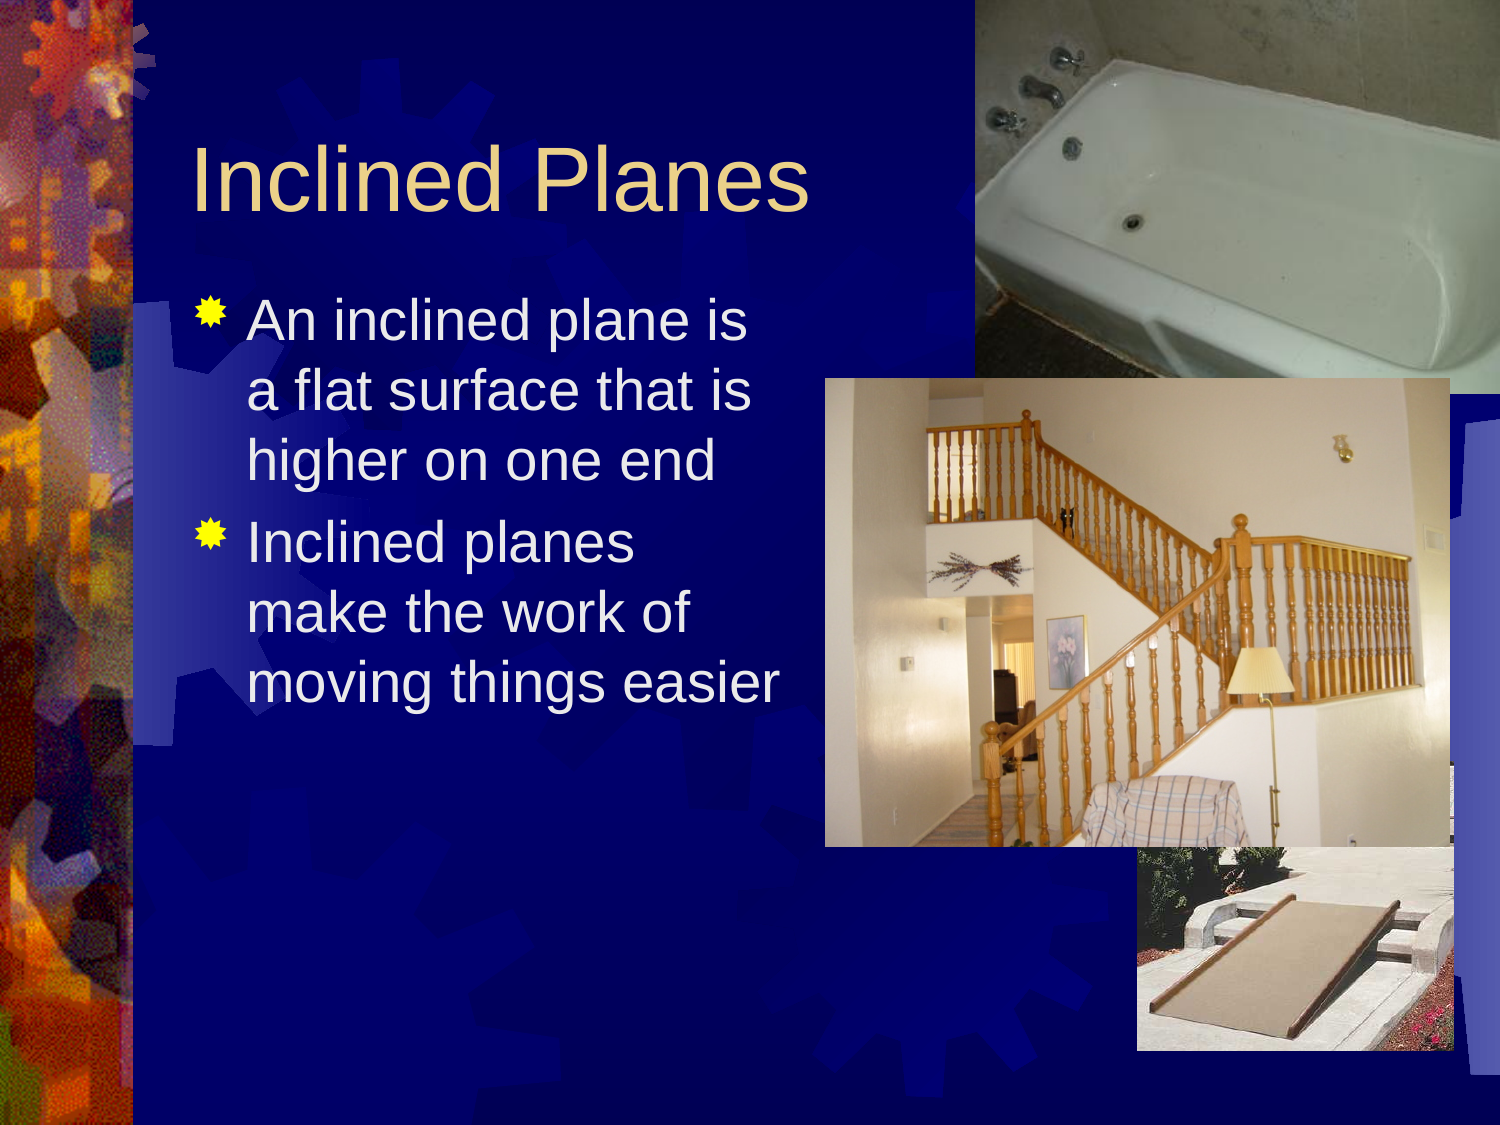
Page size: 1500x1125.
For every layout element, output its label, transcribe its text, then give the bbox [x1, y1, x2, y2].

picture [974, 0, 1500, 394]
list An inclined plane is a flat surface that is higher on one end Inclined planes make the work of moving things easier [174, 274, 801, 951]
picture [1137, 761, 1454, 1051]
title Inclined Planes [174, 49, 969, 238]
picture [0, 0, 133, 1125]
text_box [824, 377, 1451, 848]
